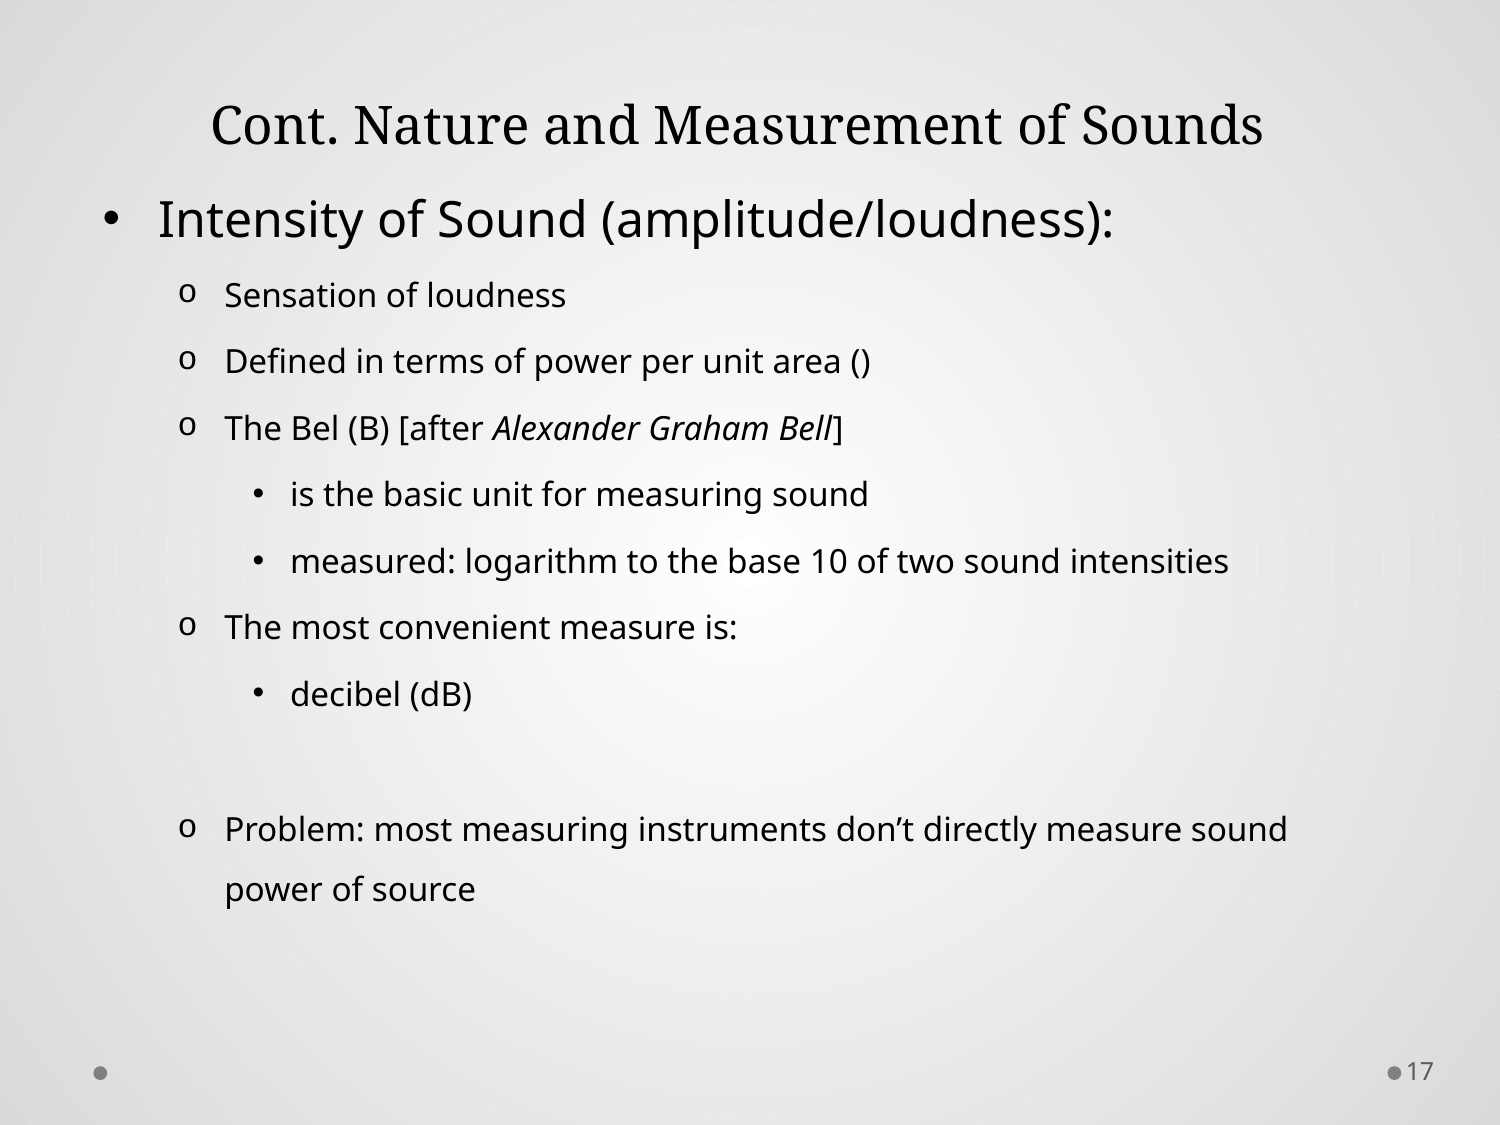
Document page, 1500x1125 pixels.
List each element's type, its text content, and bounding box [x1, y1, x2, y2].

slide_number 17 [1401, 1042, 1494, 1103]
title Cont. Nature and Measurement of Sounds [62, 62, 1413, 163]
